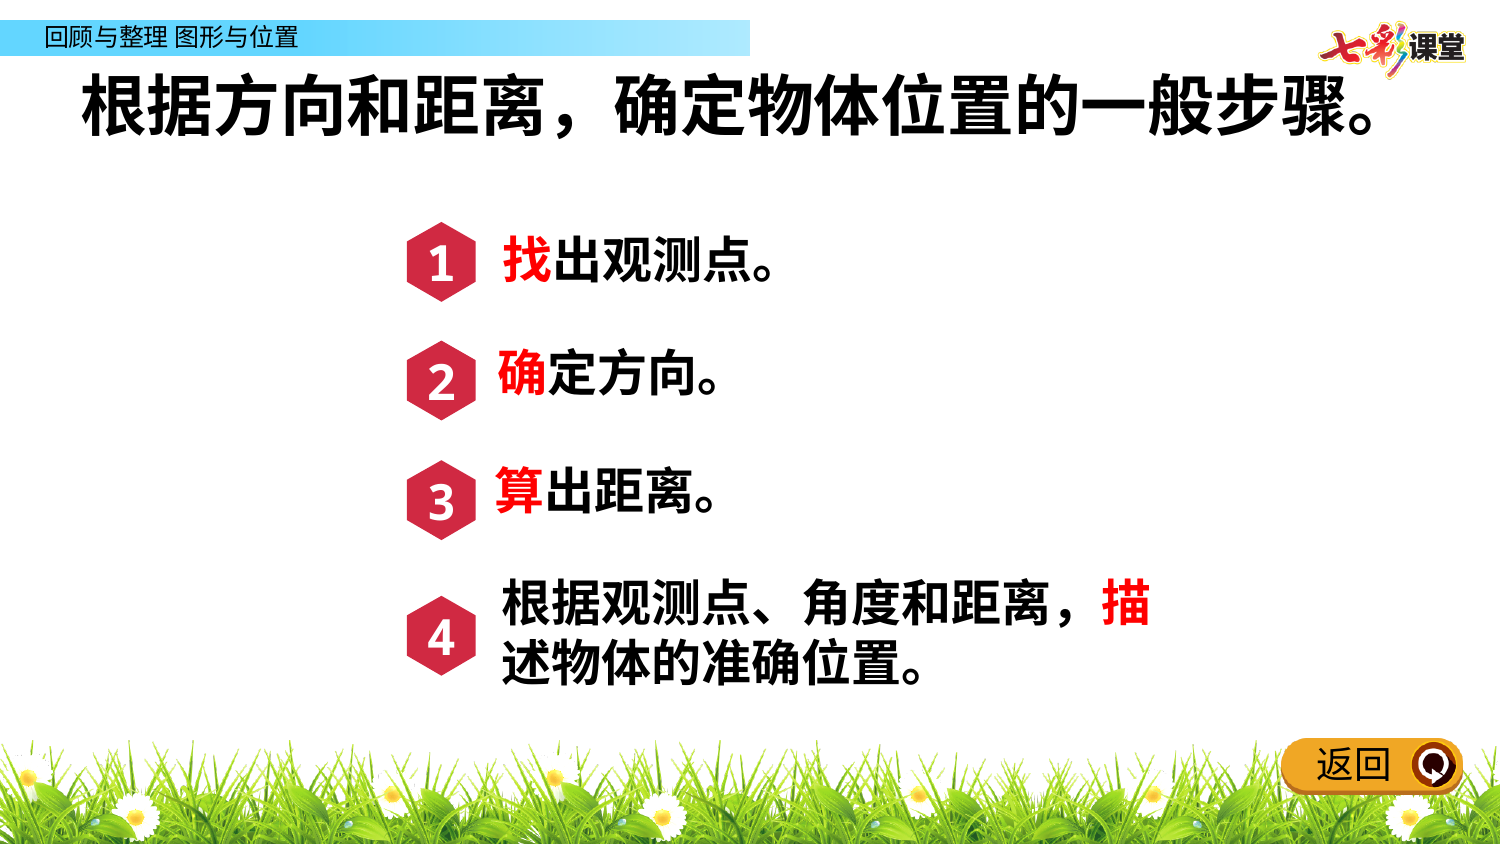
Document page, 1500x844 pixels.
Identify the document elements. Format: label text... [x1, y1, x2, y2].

text_box 1 [406, 221, 476, 302]
text_box 3 [406, 460, 476, 541]
picture [1316, 20, 1468, 80]
text_box 4 [406, 595, 476, 676]
text_box 算出距离。 [479, 452, 882, 528]
text_box 找出观测点。 [487, 220, 878, 296]
text_box 根据方向和距离，确定物体位置的一般步骤。 [68, 57, 1424, 150]
text_box 确定方向。 [482, 334, 920, 409]
picture [0, 740, 1500, 844]
text_box 根据观测点、角度和距离，描述物体的准确位置。 [486, 563, 1211, 699]
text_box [1281, 733, 1464, 795]
text_box 2 [406, 340, 476, 421]
